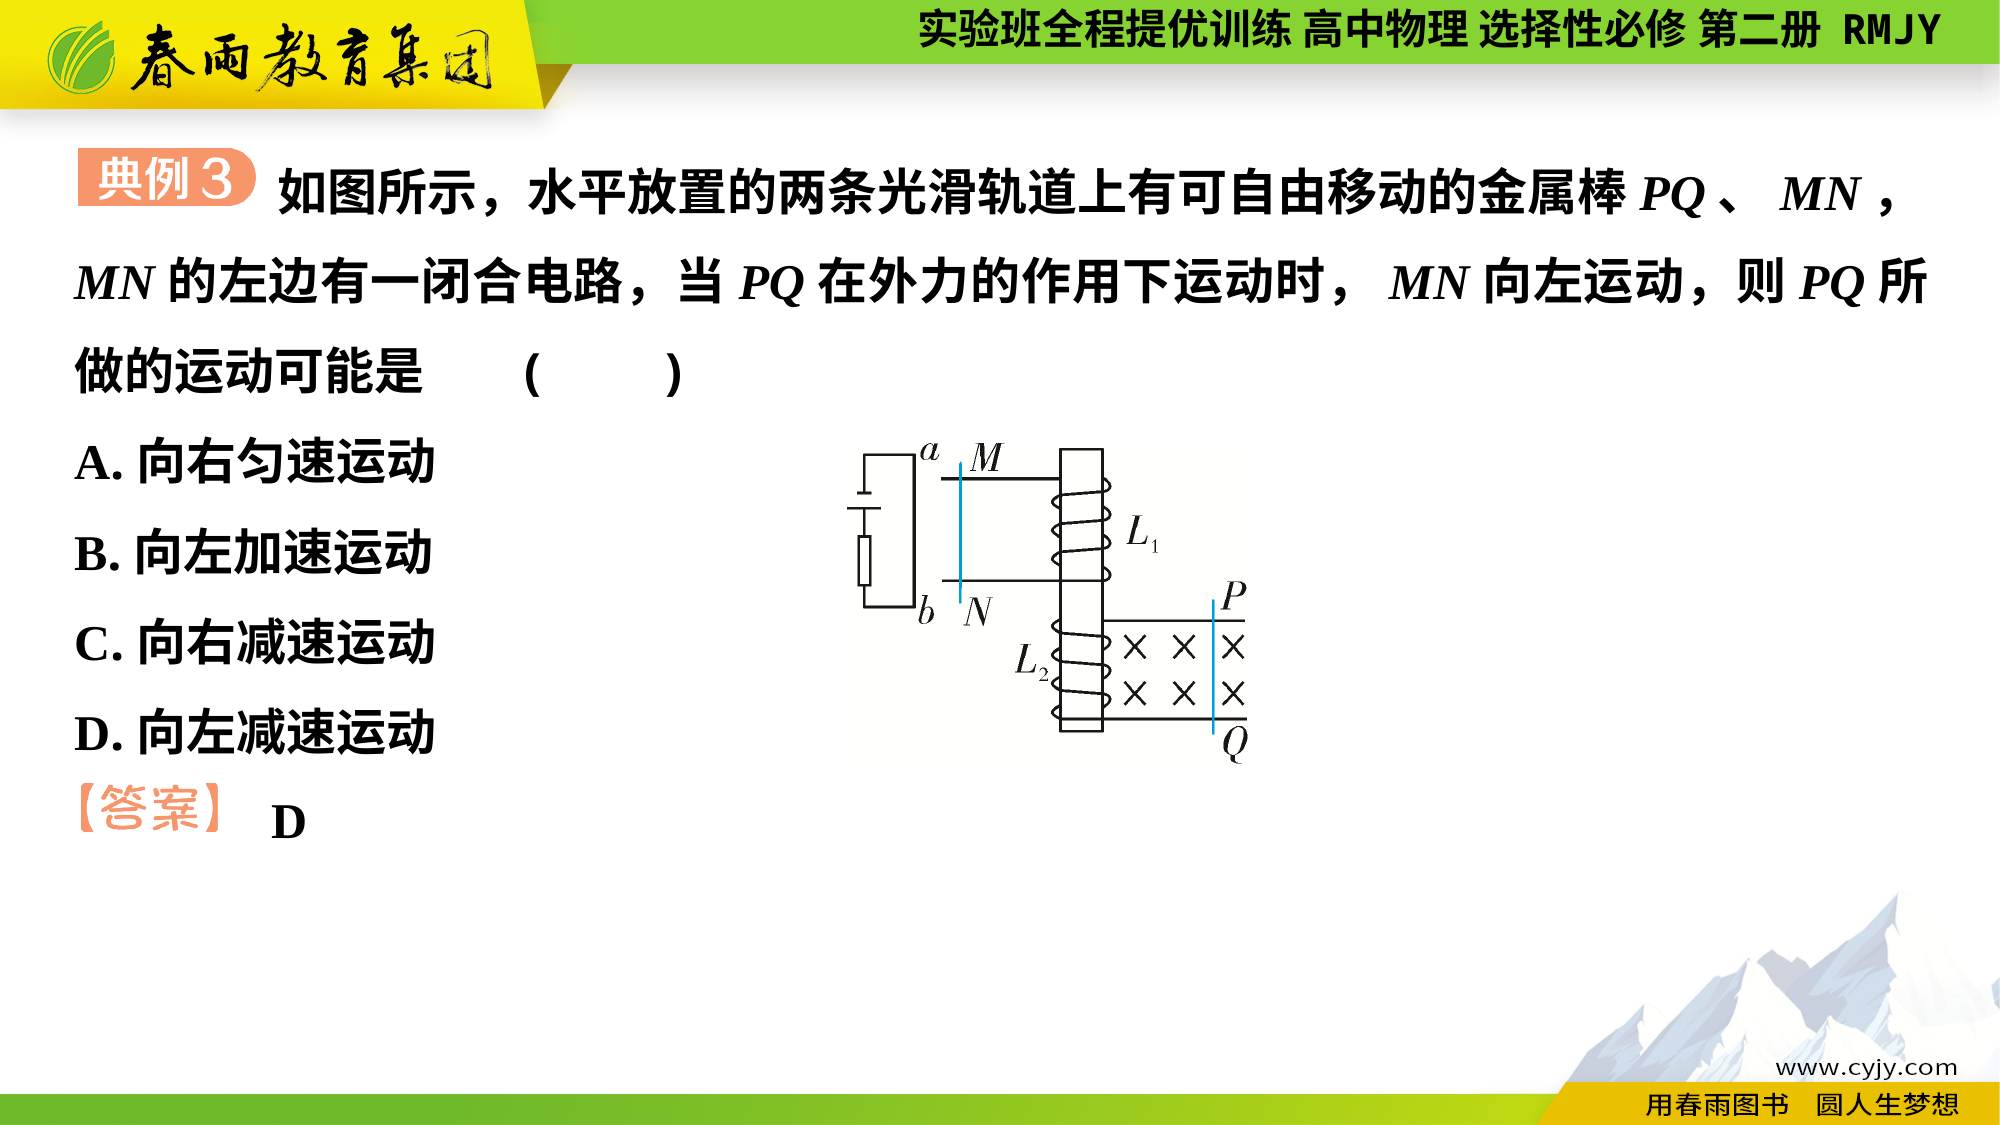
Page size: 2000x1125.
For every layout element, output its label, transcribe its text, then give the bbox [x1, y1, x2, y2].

list 如图所示，水平放置的两条光滑轨道上有可自由移动的金属棒PQ、MN，MN的左边有一闭合电路，当PQ在外力的作用下运动时，MN向左运动，则PQ所做的运动可能是 ( ) A.向右匀速运动 B.向左加速运动 C.向右减速运动 D.向左减速运动 [59, 122, 1944, 774]
text_box D [256, 751, 322, 857]
picture [0, 0, 2000, 1125]
